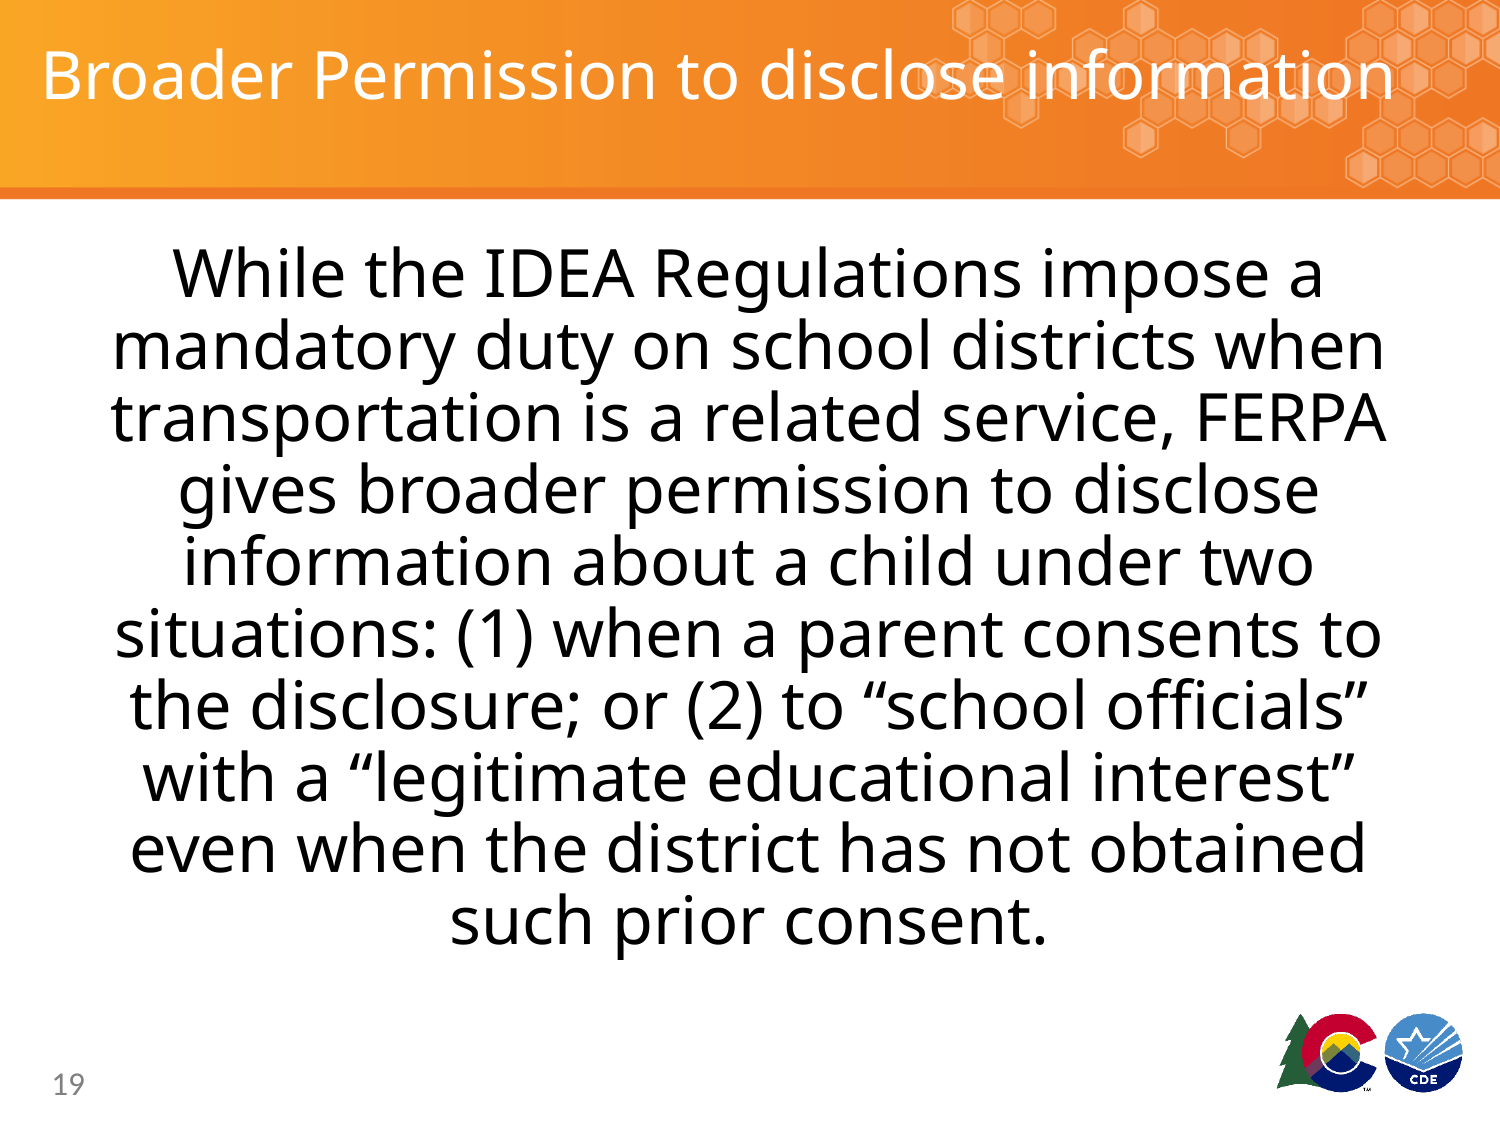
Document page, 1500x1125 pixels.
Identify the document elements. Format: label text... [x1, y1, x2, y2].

picture [0, 0, 1500, 200]
list While the IDEA Regulations impose a mandatory duty on school districts when transportation is a related service, FERPA gives broader permission to disclose information about a child under two situations: (1) when a parent consents to the disclosure; or (2) to “school officials” with a “legitimate educational interest” even when the district has not obtained such prior consent. [103, 239, 1397, 1002]
picture [1275, 1012, 1463, 1093]
slide_number 19 [36, 1054, 375, 1115]
title Broader Permission to disclose information [40, 41, 1424, 166]
